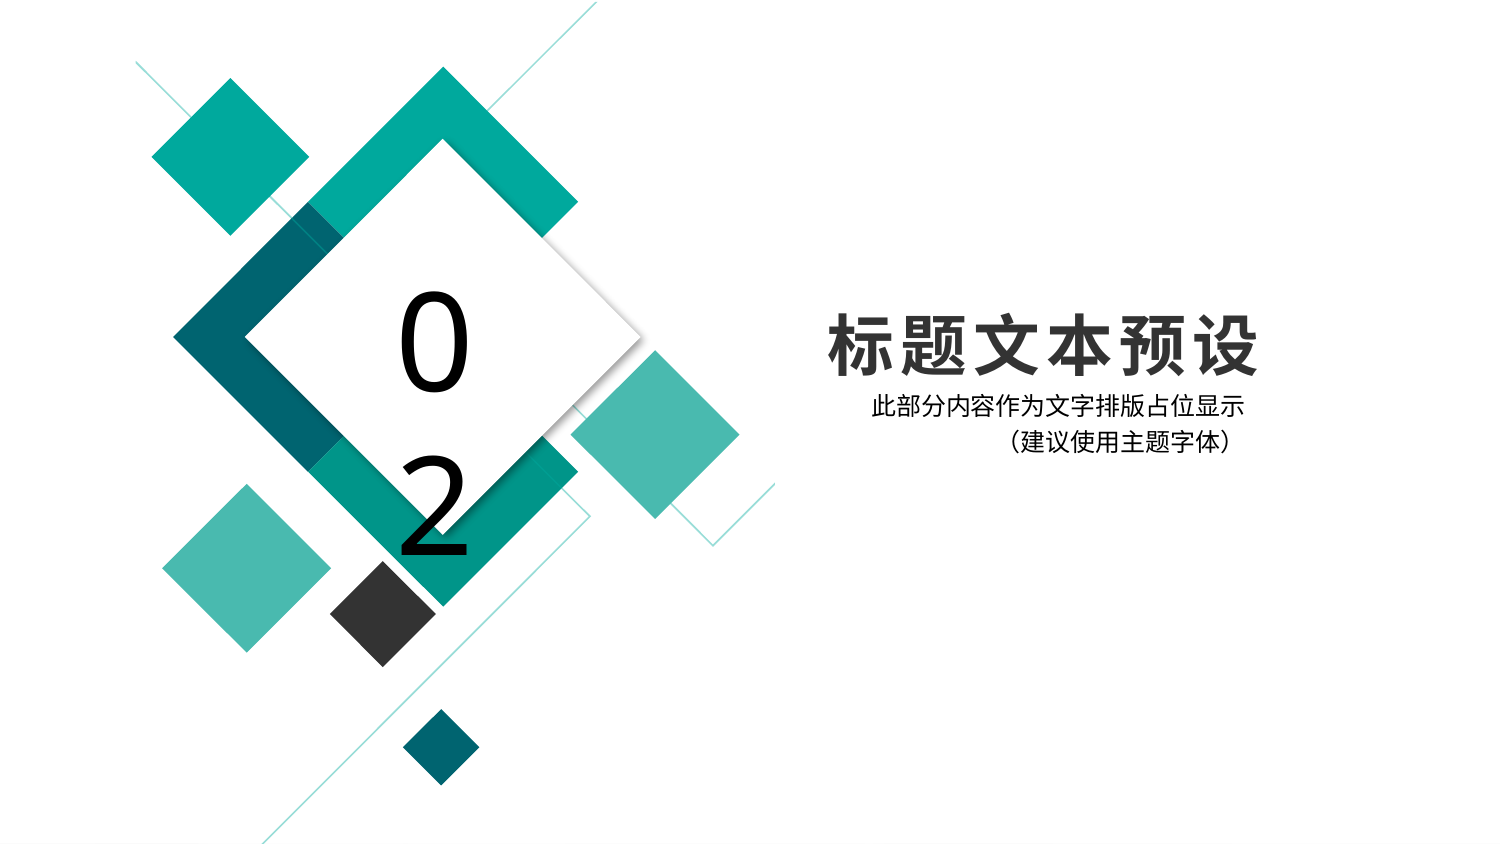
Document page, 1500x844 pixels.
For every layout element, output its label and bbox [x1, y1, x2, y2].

text_box [812, 296, 1500, 463]
text_box [135, 1, 776, 844]
